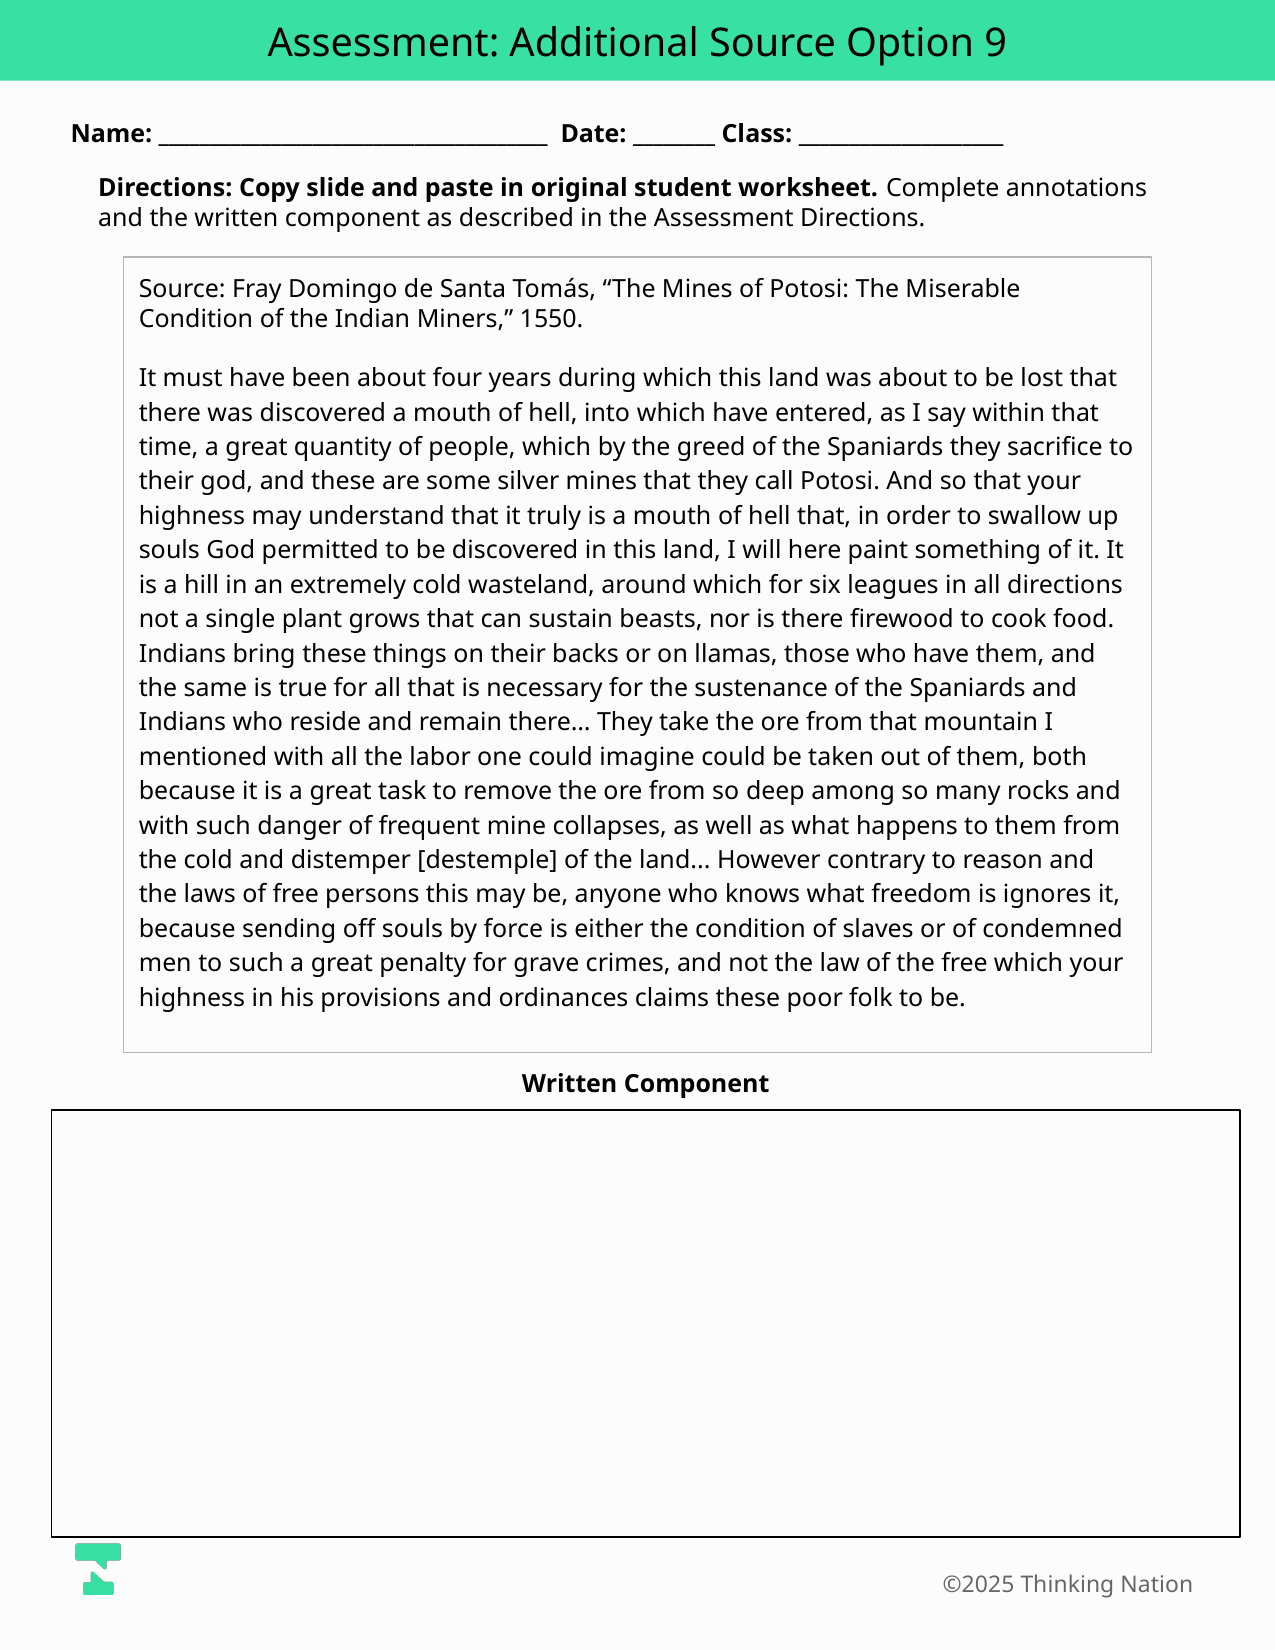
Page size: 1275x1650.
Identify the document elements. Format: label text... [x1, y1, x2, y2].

text_box Written Component [51, 1052, 1240, 1112]
text_box Assessment: Additional Source Option 9 [0, 0, 1275, 81]
text_box Name: ______________________________________ Date: ________ Class: ____________________ [55, 102, 1223, 162]
picture [62, 1533, 134, 1605]
text_box [51, 1112, 1240, 1538]
text_box Directions: Copy slide and paste in original student worksheet. Complete annotations and the written component as described in the Assessment Directions. [83, 162, 1209, 247]
text_box Source: Fray Domingo de Santa Tomás, “The Mines of Potosi: The Miserable Condition of the Indian Miners,” 1550. It must have been about four years during which this land was about to be lost that there was discovered a mouth of hell, into which have entered, as I say within that time, a great quantity of people, which by the greed of the Spaniards they sacrifice to their god, and these are some silver mines that they call Potosi. And so that your highness may understand that it truly is a mouth of hell that, in order to swallow up souls God permitted to be discovered in this land, I will here paint something of it. It is a hill in an extremely cold wasteland, around which for six leagues in all directions not a single plant grows that can sustain beasts, nor is there firewood to cook food. Indians bring these things on their backs or on llamas, those who have them, and the same is true for all that is necessary for the sustenance of the Spaniards and Indians who reside and remain there… They take the ore from that mountain I mentioned with all the labor one could imagine could be taken out of them, both because it is a great task to remove the ore from so deep among so many rocks and with such danger of frequent mine collapses, as well as what happens to them from the cold and distemper [destemple] of the land... However contrary to reason and the laws of free persons this may be, anyone who knows what freedom is ignores it, because sending off souls by force is either the condition of slaves or of condemned men to such a great penalty for grave crimes, and not the law of the free which your highness in his provisions and ordinances claims these poor folk to be. [123, 257, 1152, 1052]
text_box ©2025 Thinking Nation [907, 1553, 1210, 1605]
